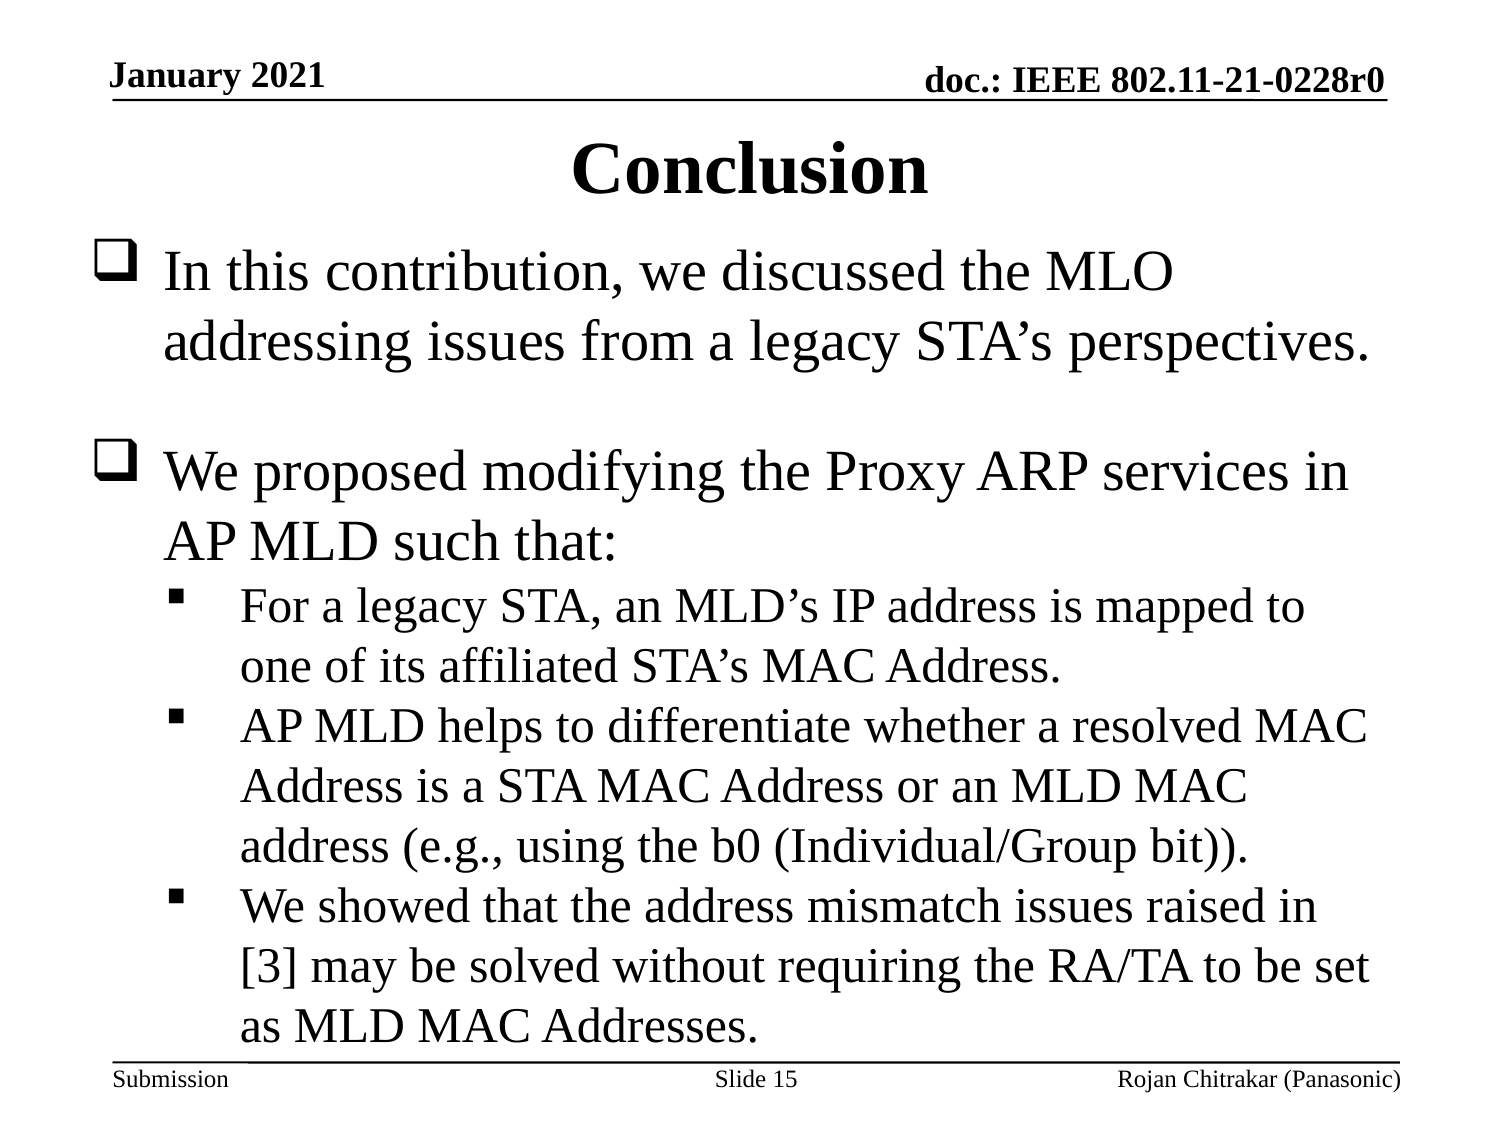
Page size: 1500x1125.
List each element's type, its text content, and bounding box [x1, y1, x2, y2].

text_box Conclusion [0, 111, 1500, 225]
text_box In this contribution, we discussed the MLO addressing issues from a legacy STA’s perspectives. We proposed modifying the Proxy ARP services in AP MLD such that: For a legacy STA, an MLD’s IP address is mapped to one of its affiliated STA’s MAC Address. AP MLD helps to differentiate whether a resolved MAC Address is a STA MAC Address or an MLD MAC address (e.g., using the b0 (Individual/Group bit)). We showed that the address mismatch issues raised in [3] may be solved without requiring the RA/TA to be set as MLD MAC Addresses. [75, 224, 1402, 1060]
footer Rojan Chitrakar (Panasonic) [949, 1061, 1402, 1093]
slide_number Slide 15 [712, 1061, 800, 1093]
